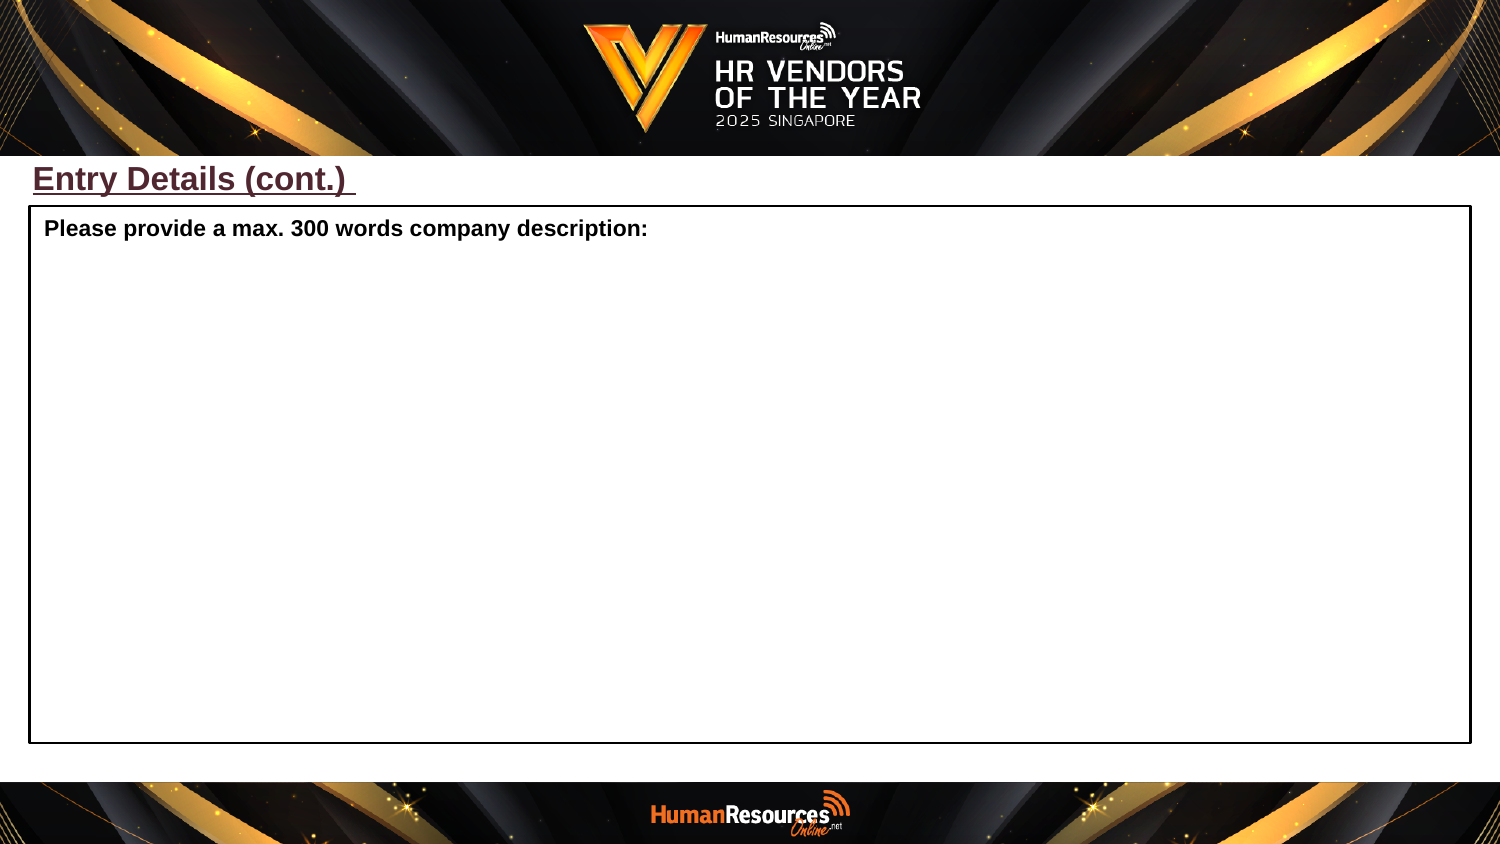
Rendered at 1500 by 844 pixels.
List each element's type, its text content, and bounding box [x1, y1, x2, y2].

text_box Entry Details (cont.) [17, 150, 818, 205]
text_box Please provide a max. 300 words company description: [29, 205, 1471, 743]
picture [0, 0, 1500, 844]
